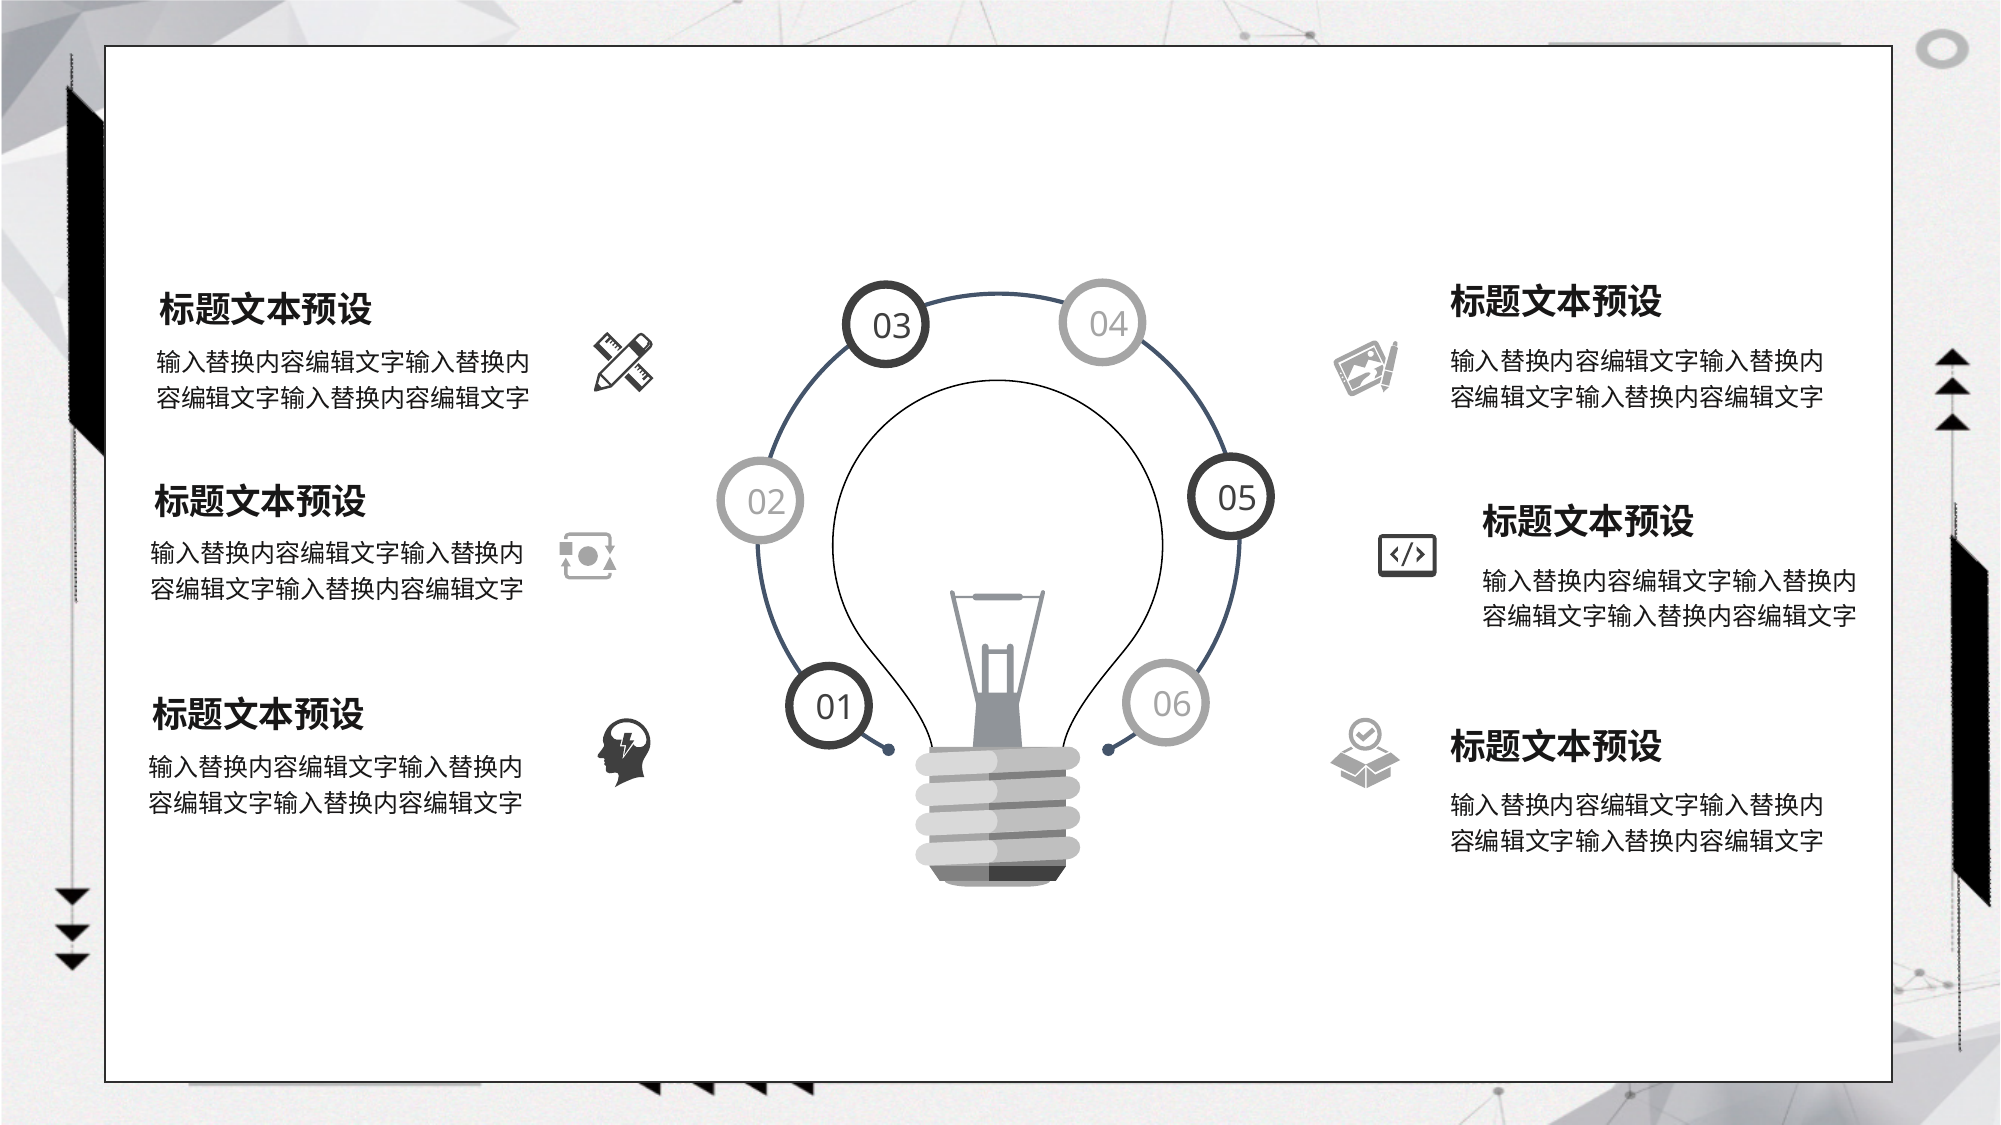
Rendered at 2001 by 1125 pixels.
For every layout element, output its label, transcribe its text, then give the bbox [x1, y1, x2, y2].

text_box 标题文本预设 [145, 279, 506, 338]
text_box 输入替换内容编辑文字输入替换内容编辑文字输入替换内容编辑文字 [1437, 332, 1852, 424]
text_box 输入替换内容编辑文字输入替换内容编辑文字输入替换内容编辑文字 [135, 524, 552, 617]
text_box 标题文本预设 [139, 471, 500, 530]
text_box 输入替换内容编辑文字输入替换内容编辑文字输入替换内容编辑文字 [141, 332, 558, 425]
text_box 标题文本预设 [1437, 716, 1796, 774]
text_box 输入替换内容编辑文字输入替换内容编辑文字输入替换内容编辑文字 [1437, 776, 1852, 868]
text_box 标题文本预设 [137, 684, 498, 743]
text_box 输入替换内容编辑文字输入替换内容编辑文字输入替换内容编辑文字 [133, 737, 550, 830]
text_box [559, 282, 1437, 887]
text_box 标题文本预设 [1435, 271, 1796, 330]
picture [0, 0, 2001, 1125]
text_box 输入替换内容编辑文字输入替换内容编辑文字输入替换内容编辑文字 [1467, 551, 1884, 643]
text_box 标题文本预设 [1467, 491, 1828, 549]
